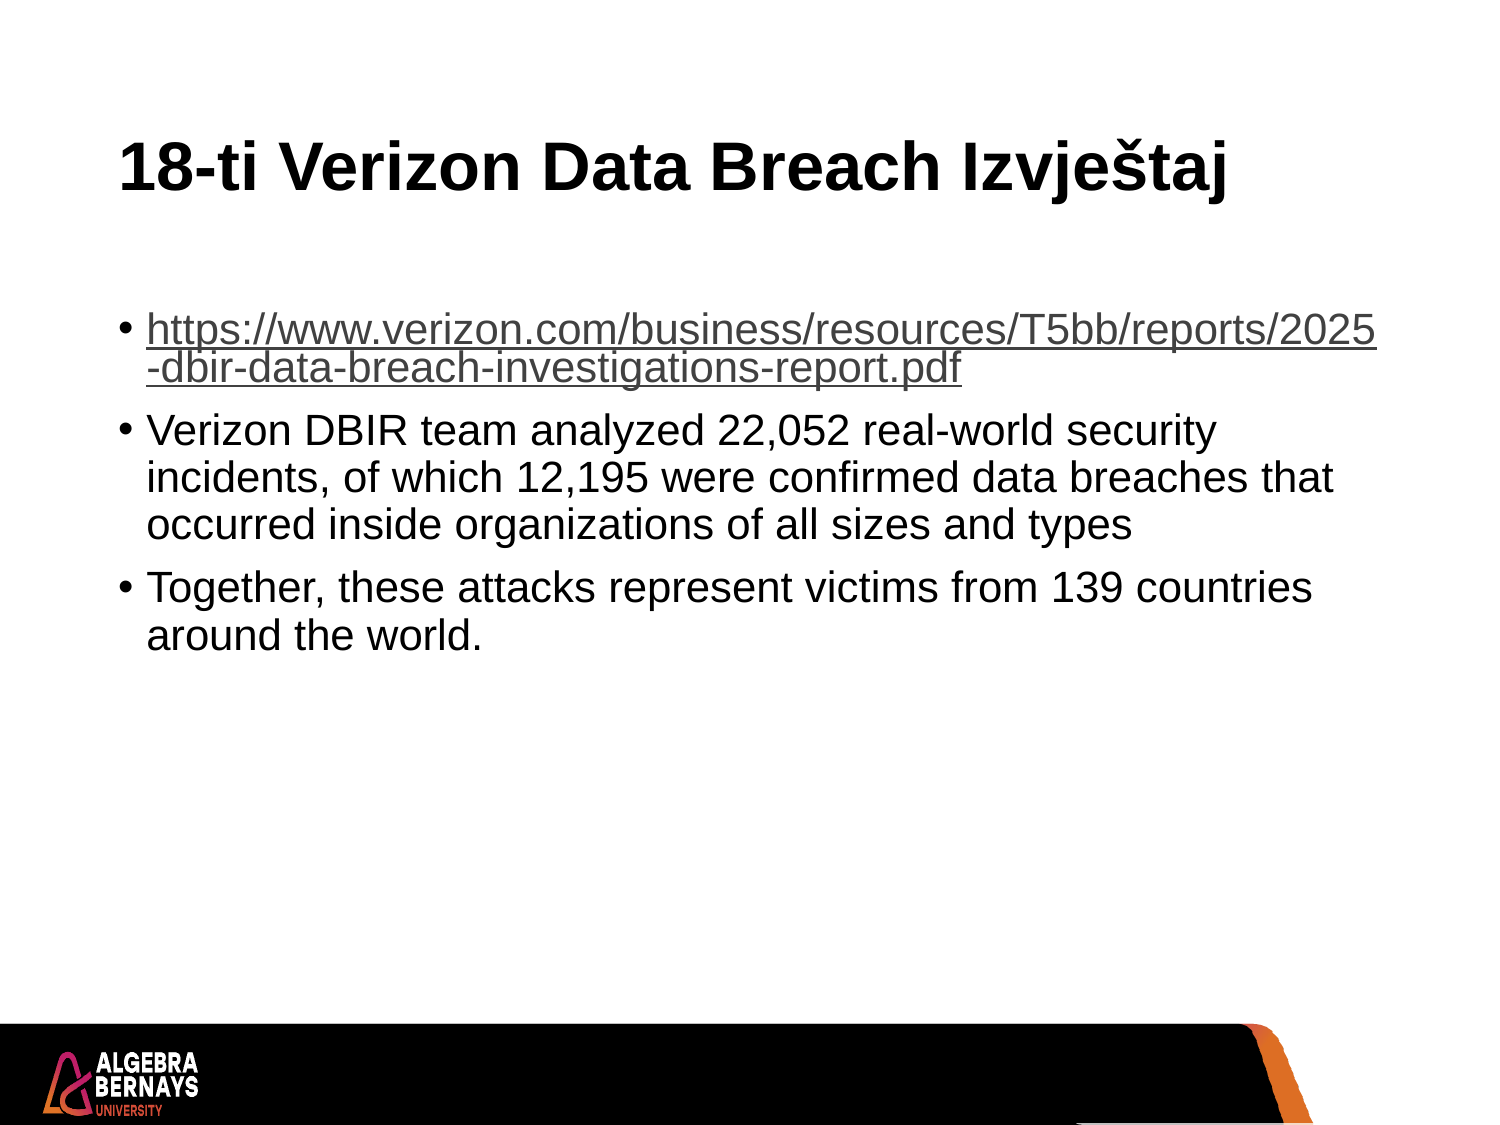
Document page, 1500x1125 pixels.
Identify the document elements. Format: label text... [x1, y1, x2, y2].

list https://www.verizon.com/business/resources/T5bb/reports/2025-dbir-data-breach-investigations-report.pdf Verizon DBIR team analyzed 22,052 real-world security incidents, of which 12,195 were confirmed data breaches that occurred inside organizations of all sizes and types Together, these attacks represent victims from 139 countries around the world. [103, 299, 1397, 1014]
title 18-ti Verizon Data Breach Izvještaj [103, 59, 1397, 278]
picture [0, 1023, 1468, 1125]
